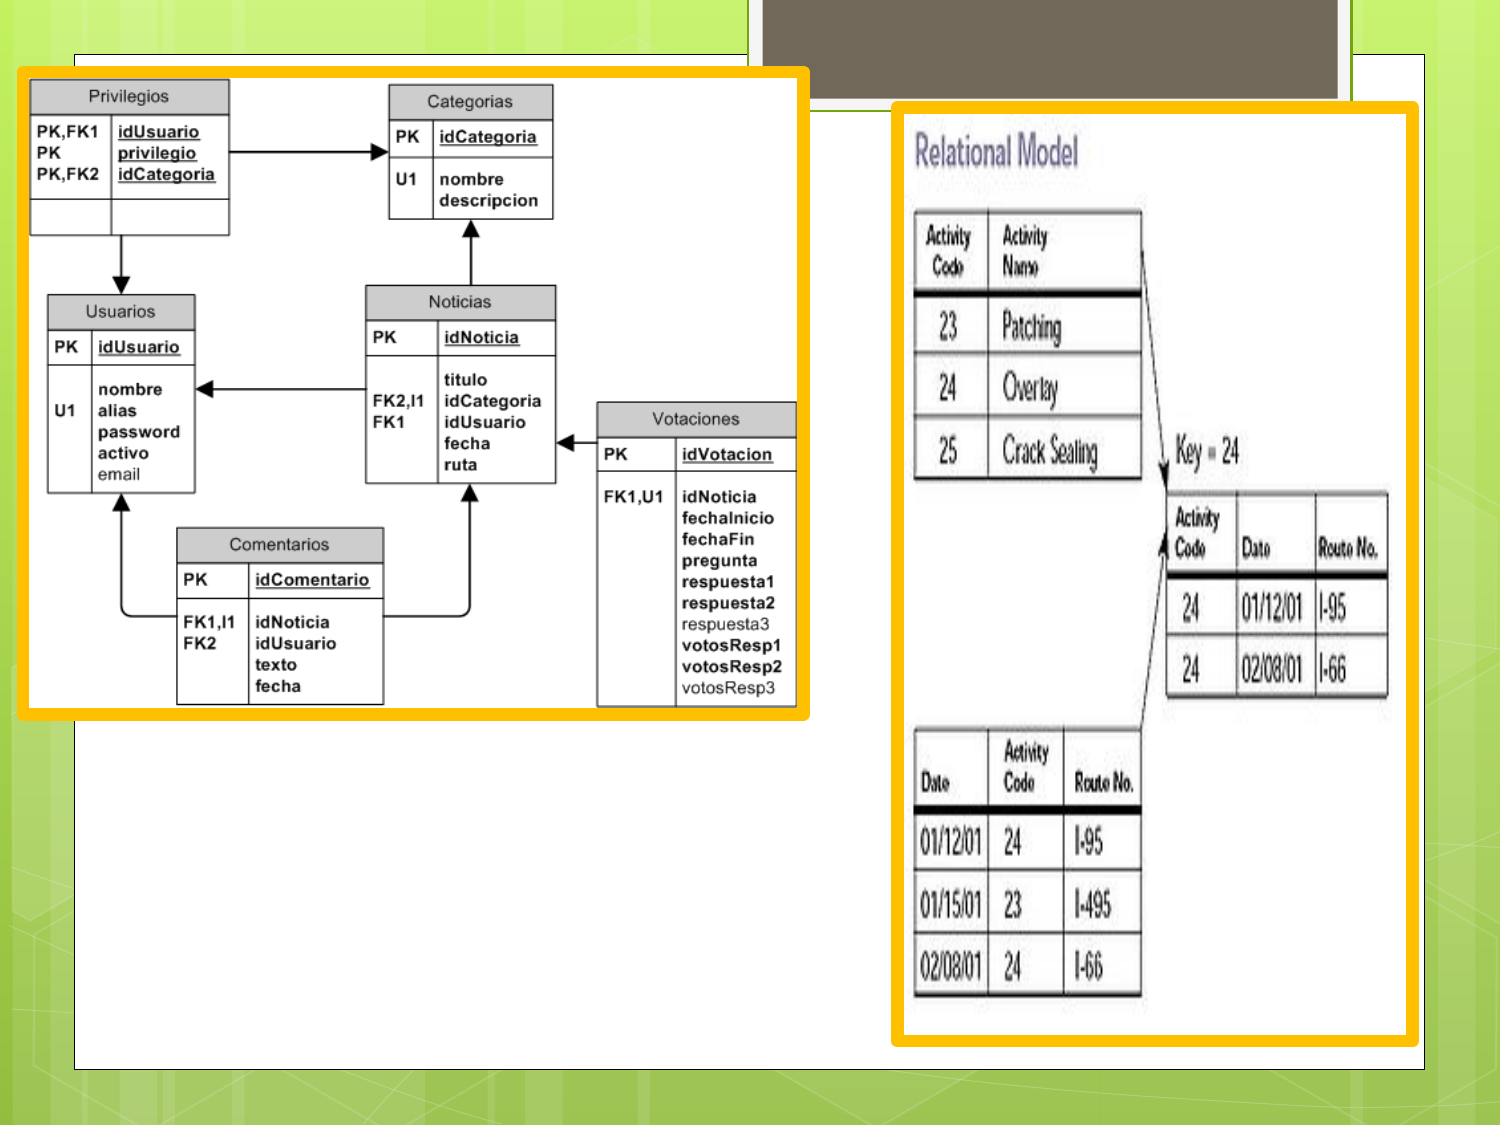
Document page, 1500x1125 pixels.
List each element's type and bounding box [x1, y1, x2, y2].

picture [29, 77, 798, 709]
picture [903, 113, 1407, 1036]
